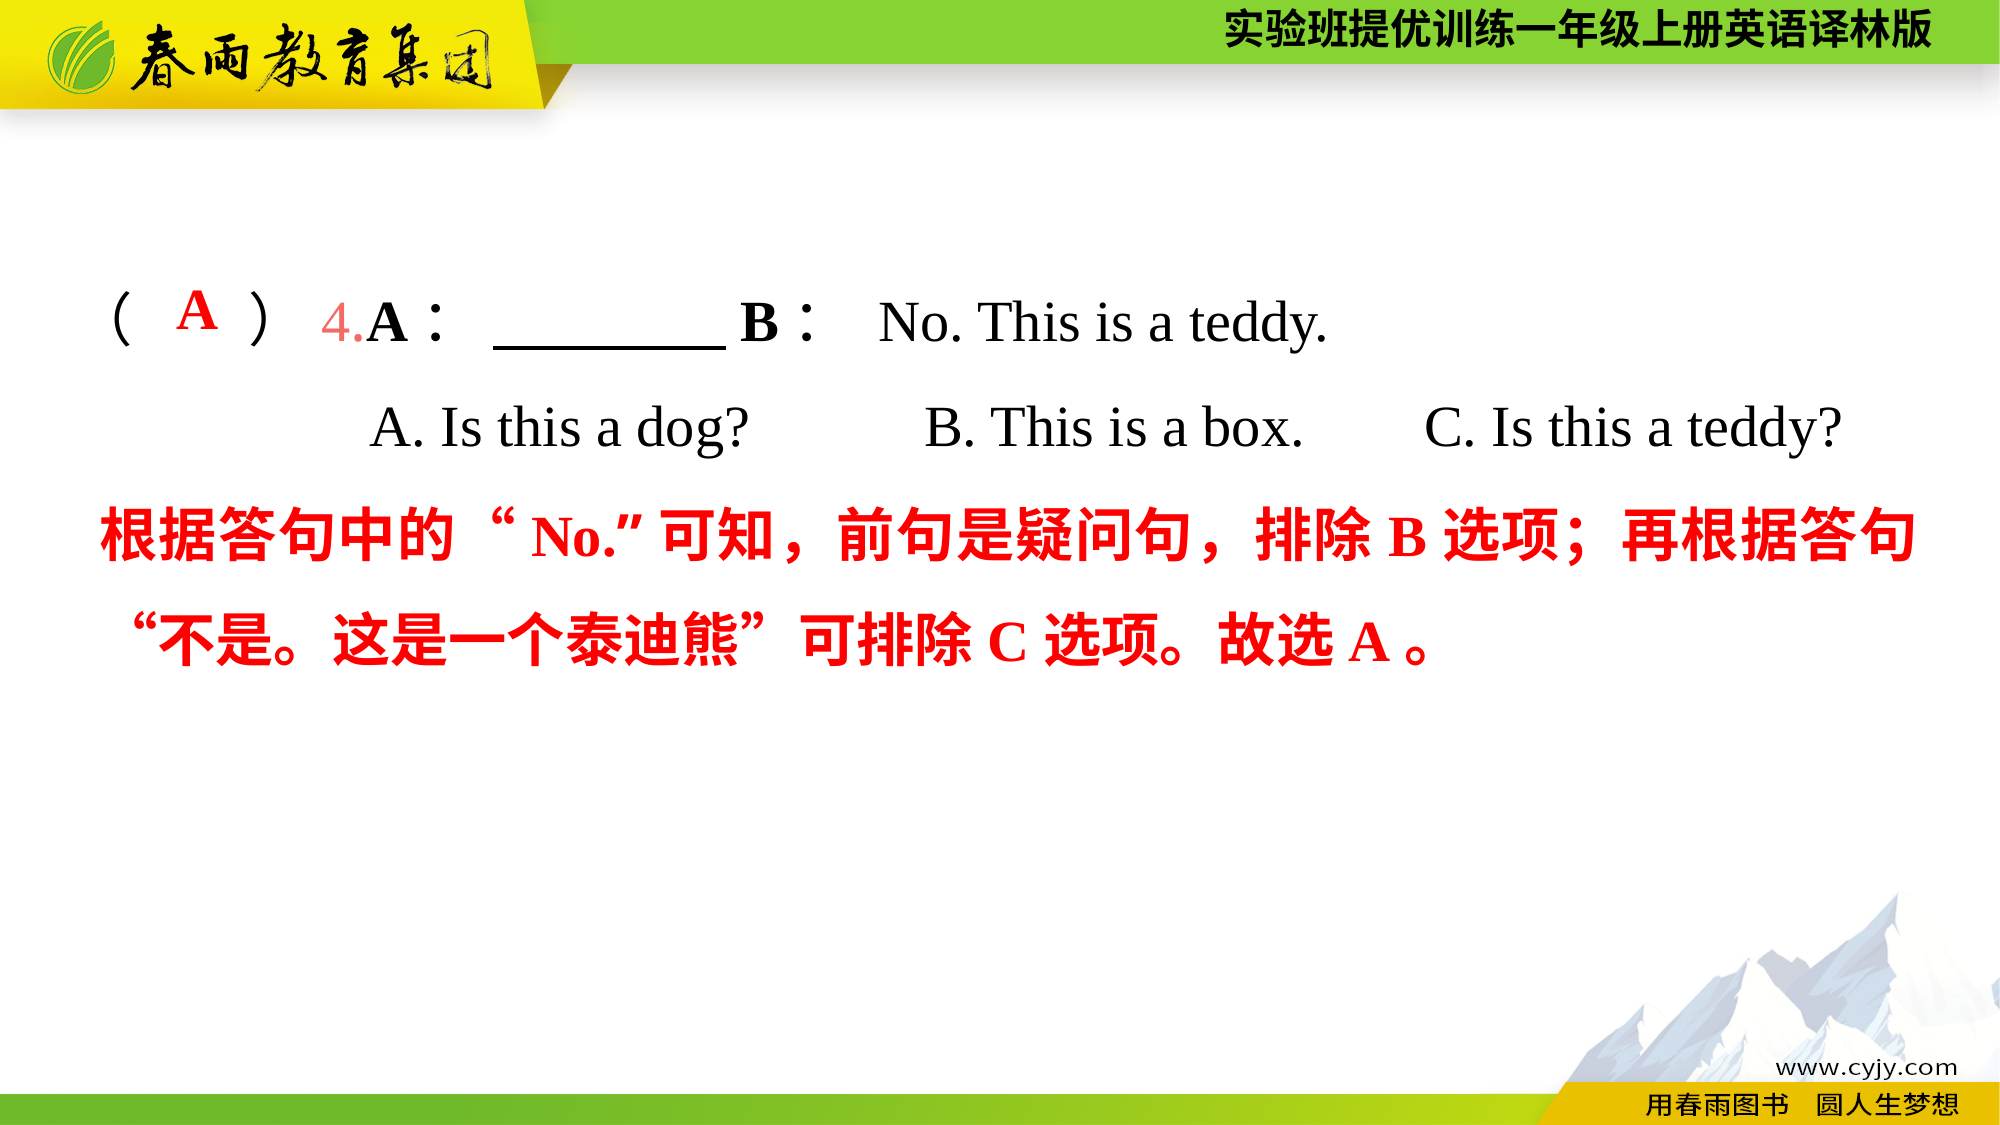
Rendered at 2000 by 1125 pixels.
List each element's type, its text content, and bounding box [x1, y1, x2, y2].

list （ ）4.A： B： No. This is a teddy. A. Is this a dog? B. This is a box. C. Is this a teddy? [59, 240, 1944, 468]
picture [0, 0, 2000, 1125]
text_box 根据答句中的“No.”可知，前句是疑问句，排除B选项；再根据答句“不是。这是一个泰迪熊”可排除C选项。故选A。 [84, 456, 1933, 681]
text_box A [161, 264, 234, 349]
